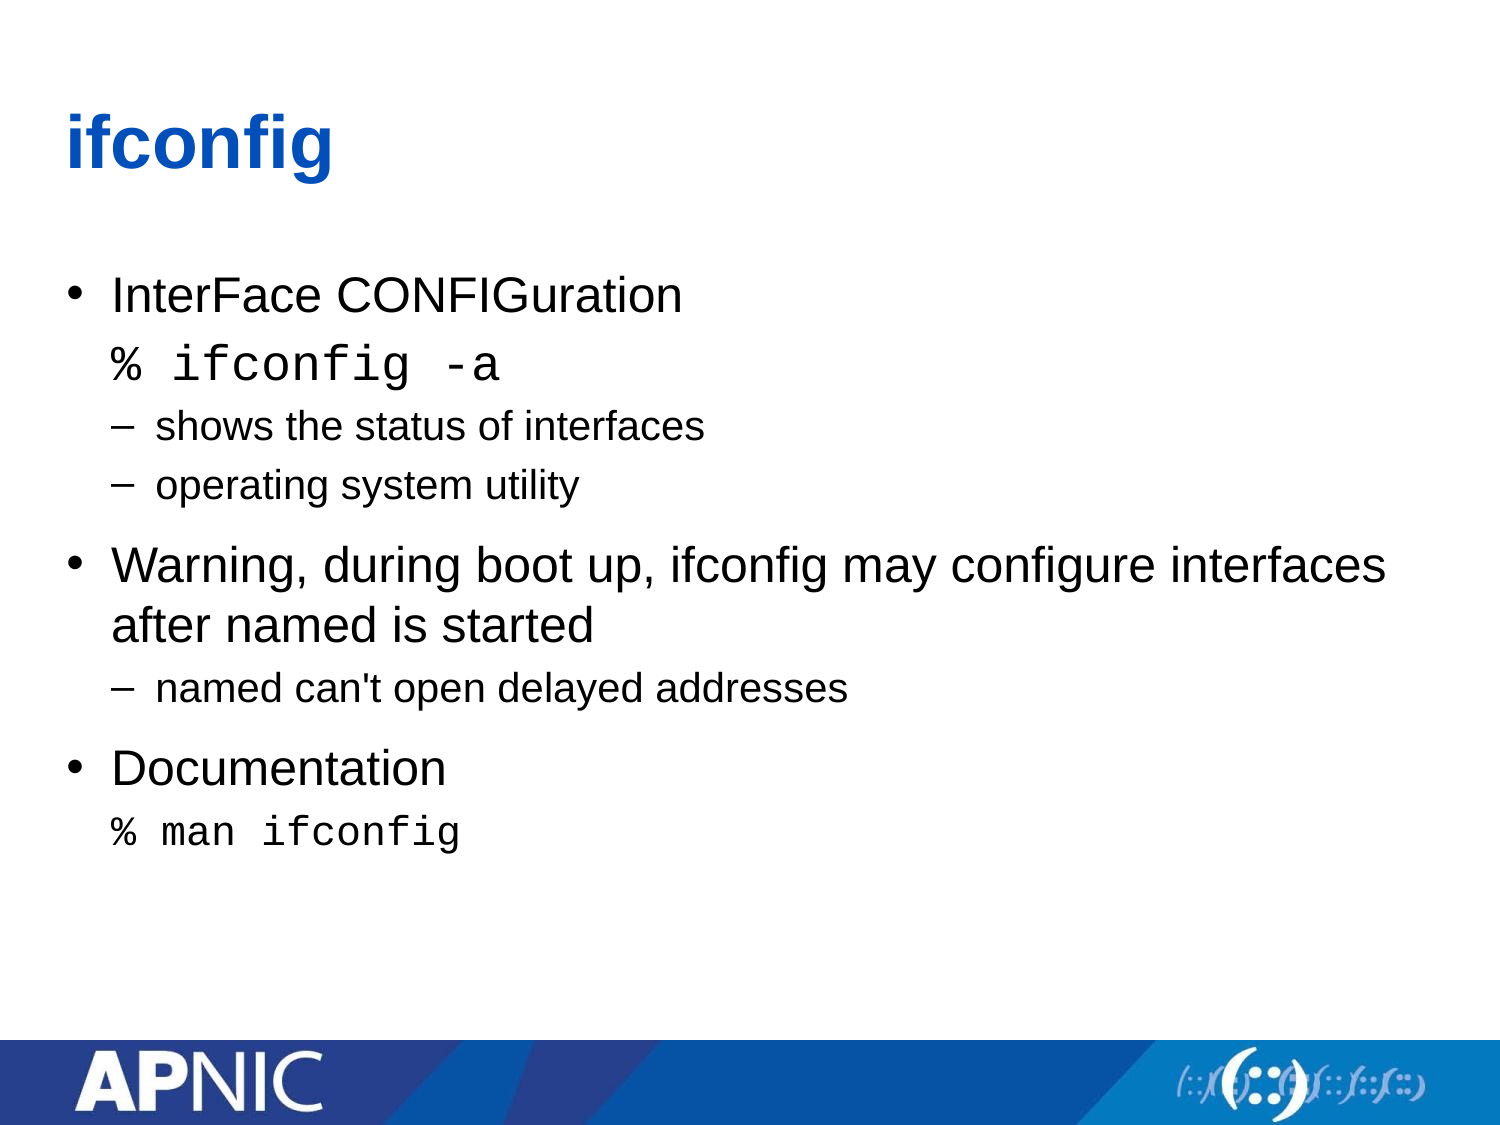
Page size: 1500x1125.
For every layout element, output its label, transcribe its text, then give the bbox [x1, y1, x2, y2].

title ifconfig [64, 45, 1436, 233]
list InterFace CONFIGuration % ifconfig -a shows the status of interfaces operating system utility Warning, during boot up, ifconfig may configure interfaces after named is started named can't open delayed addresses Documentation % man ifconfig [66, 262, 1437, 1012]
picture [0, 1040, 1500, 1125]
